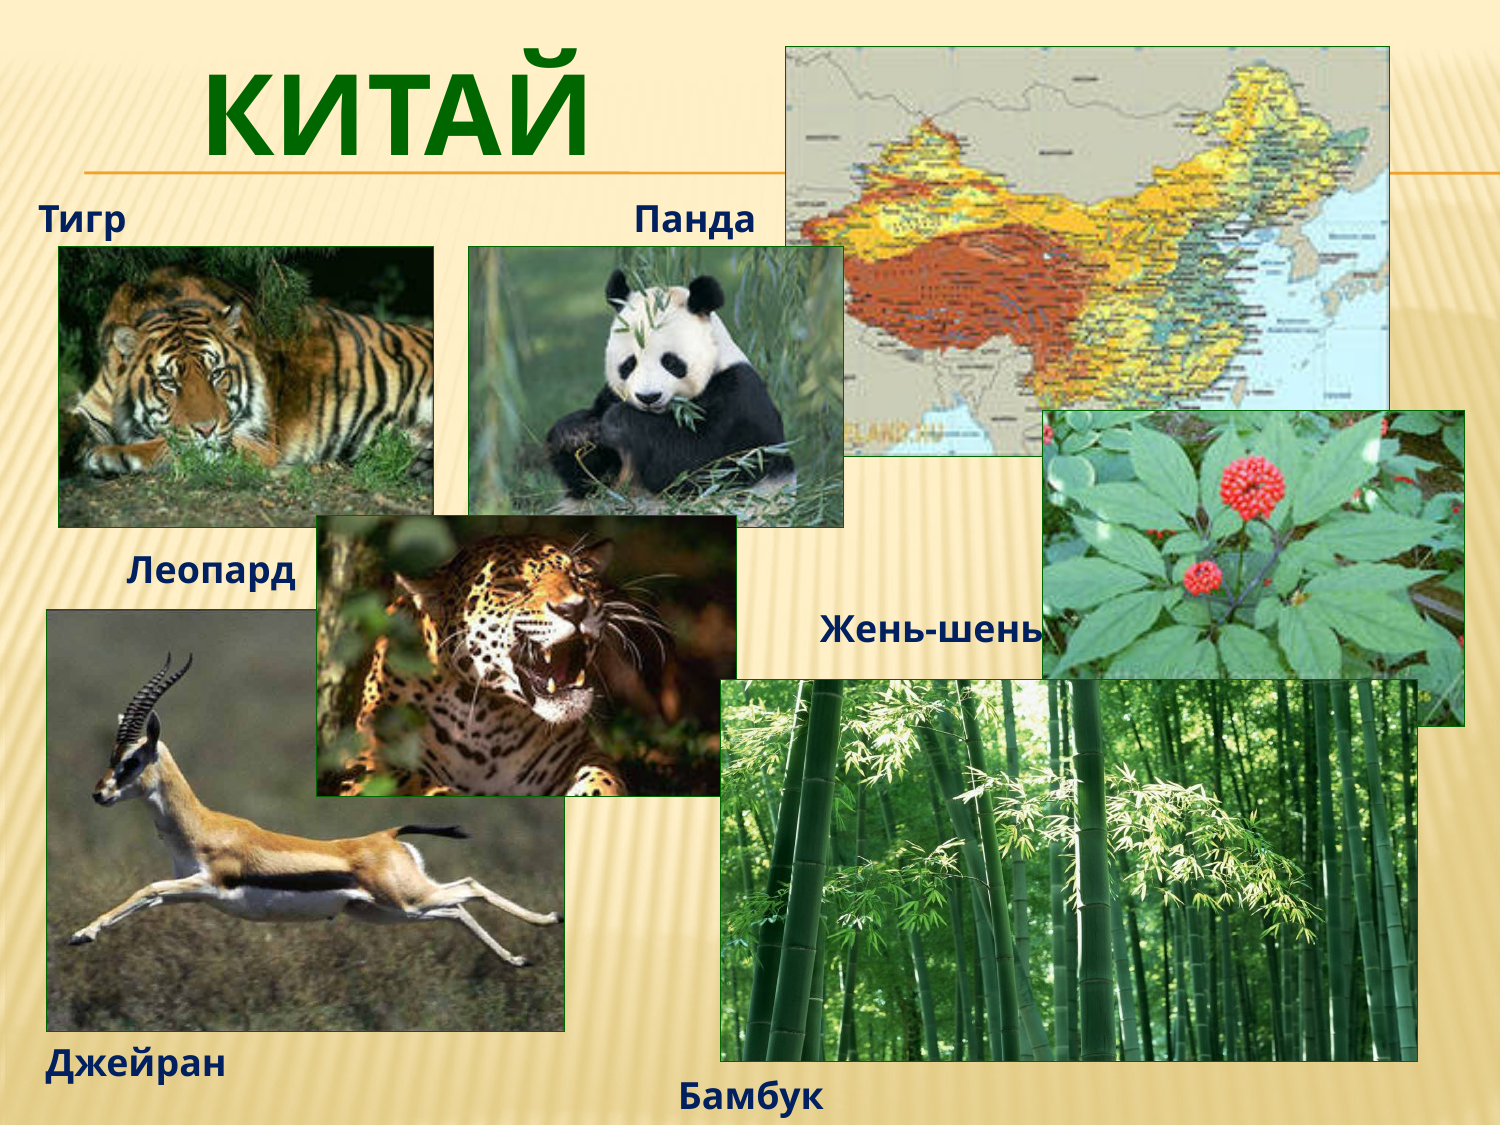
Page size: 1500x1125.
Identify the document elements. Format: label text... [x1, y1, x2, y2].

text_box КИТАЙ [184, 35, 610, 185]
picture [46, 609, 566, 1032]
text_box Леопард [111, 545, 306, 599]
text_box Тигр [23, 187, 142, 248]
text_box Жень-шень [805, 597, 1032, 658]
picture [58, 46, 1466, 1062]
text_box Бамбук [663, 1064, 839, 1125]
text_box Джейран [30, 1031, 242, 1091]
text_box Панда [618, 187, 772, 244]
